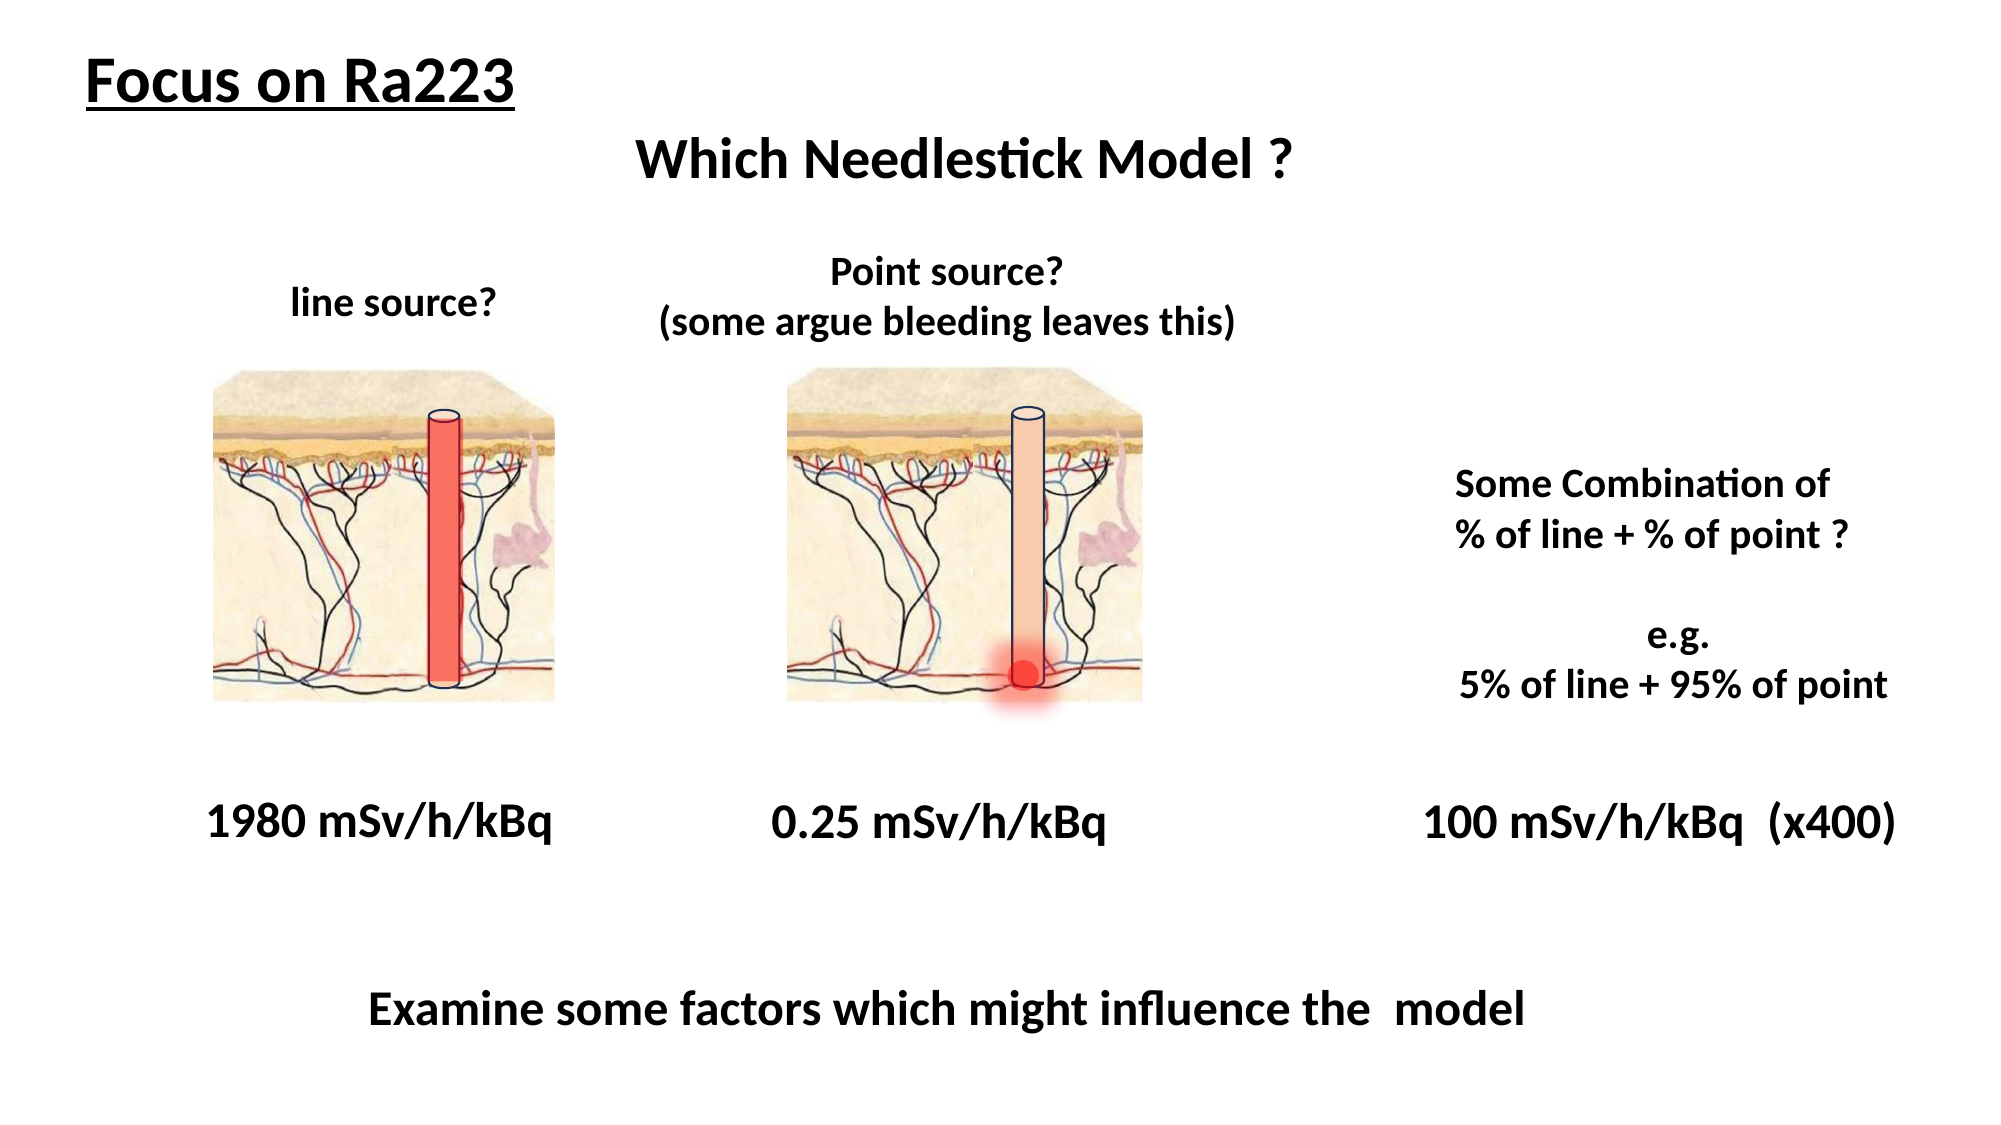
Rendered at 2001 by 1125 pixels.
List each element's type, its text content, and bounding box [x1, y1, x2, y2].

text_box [787, 366, 1143, 703]
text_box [212, 369, 555, 703]
text_box Point source? (some argue bleeding leaves this) [637, 235, 1267, 377]
text_box 100 mSv/h/kBq (x400) [1405, 780, 1937, 857]
text_box Which Needlestick Model ? [619, 111, 1357, 188]
title Focus on Ra223 [70, 18, 1784, 144]
text_box 1980 mSv/h/kBq [189, 779, 677, 855]
text_box line source? [274, 267, 594, 344]
text_box 0.25 mSv/h/kBq [755, 781, 1244, 857]
text_box Some Combination of % of line + % of point ? e.g. 5% of line + 95% of point [1439, 448, 1919, 780]
text_box Examine some factors which might influence the model [352, 967, 1625, 1043]
